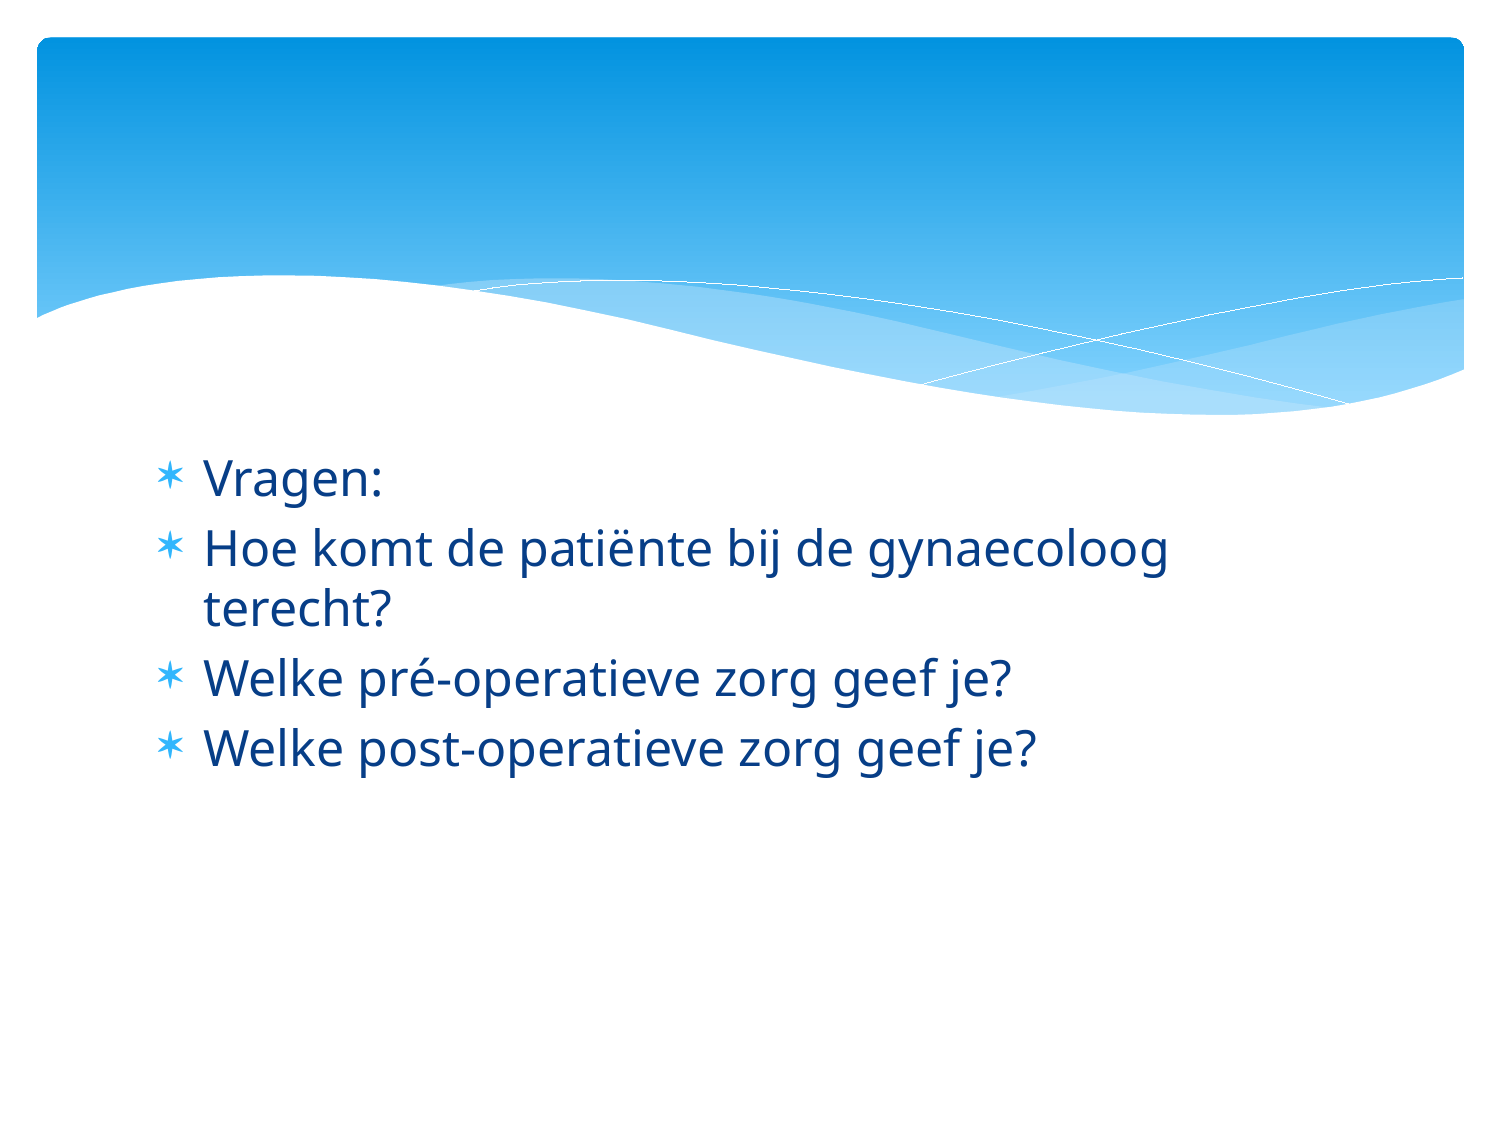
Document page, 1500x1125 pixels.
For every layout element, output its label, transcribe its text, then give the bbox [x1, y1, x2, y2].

list Vragen: Hoe komt de patiënte bij de gynaecoloog terecht? Welke pré-operatieve zorg geef je? Welke post-operatieve zorg geef je? [143, 438, 1359, 1005]
